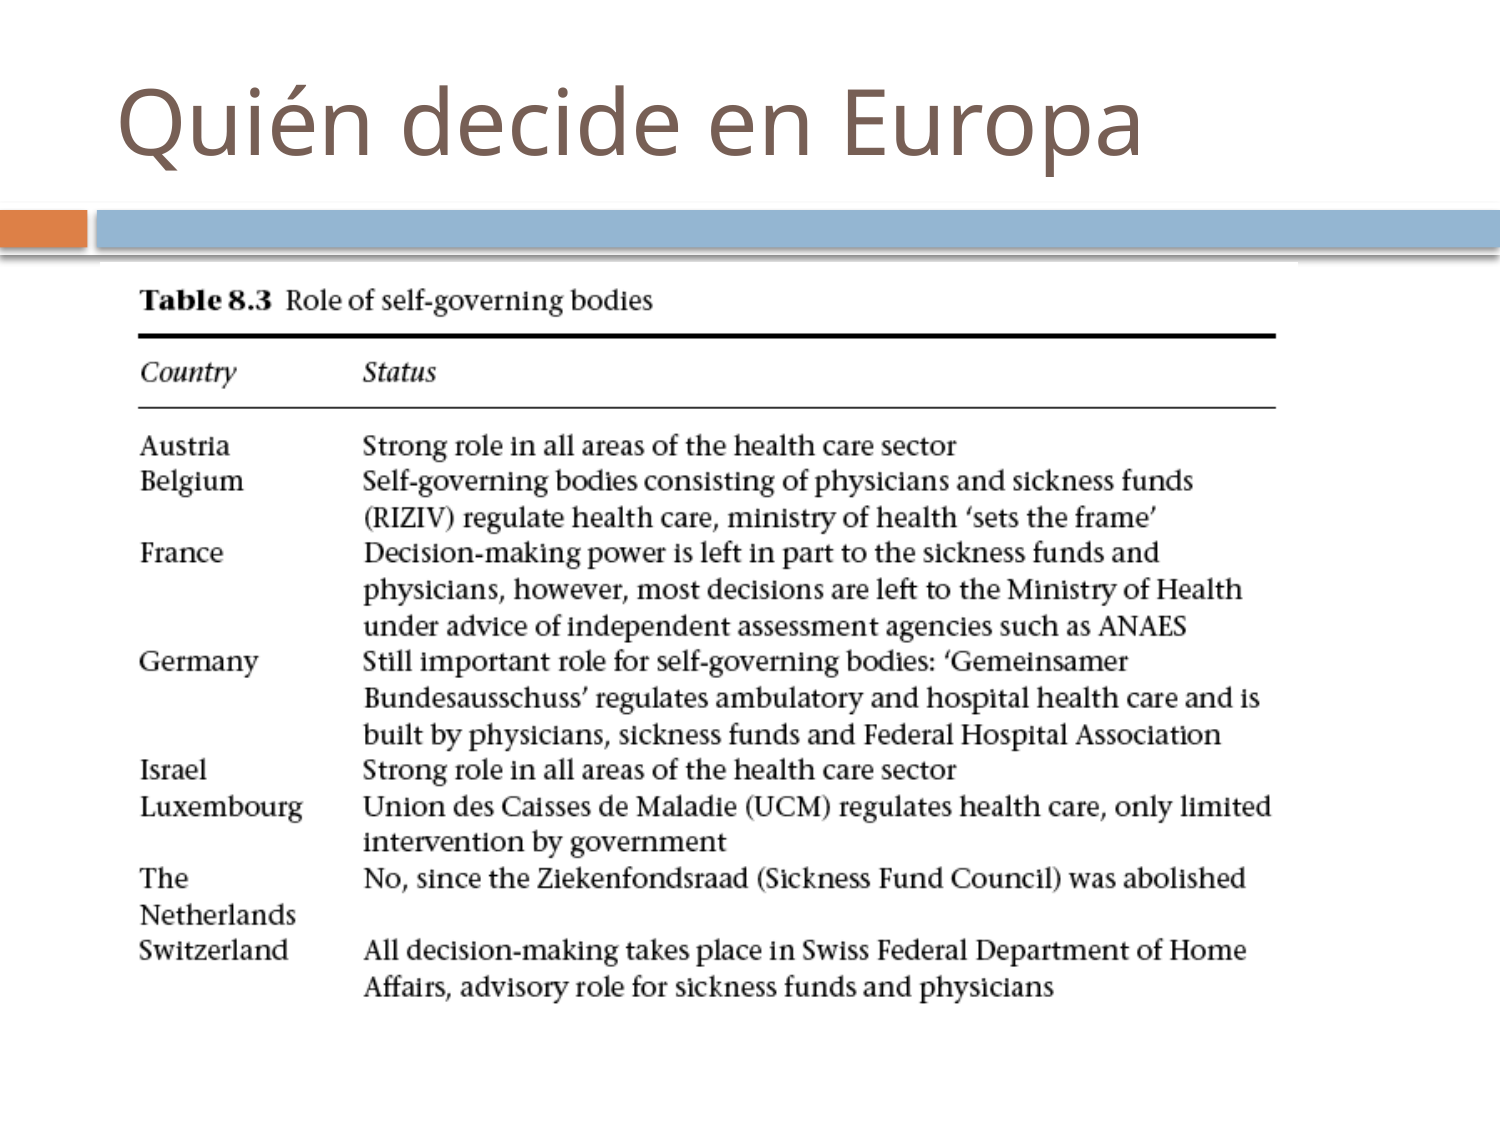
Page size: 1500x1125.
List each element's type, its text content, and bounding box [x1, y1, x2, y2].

picture [100, 262, 1298, 1013]
title Quién decide en Europa [100, 37, 1438, 200]
